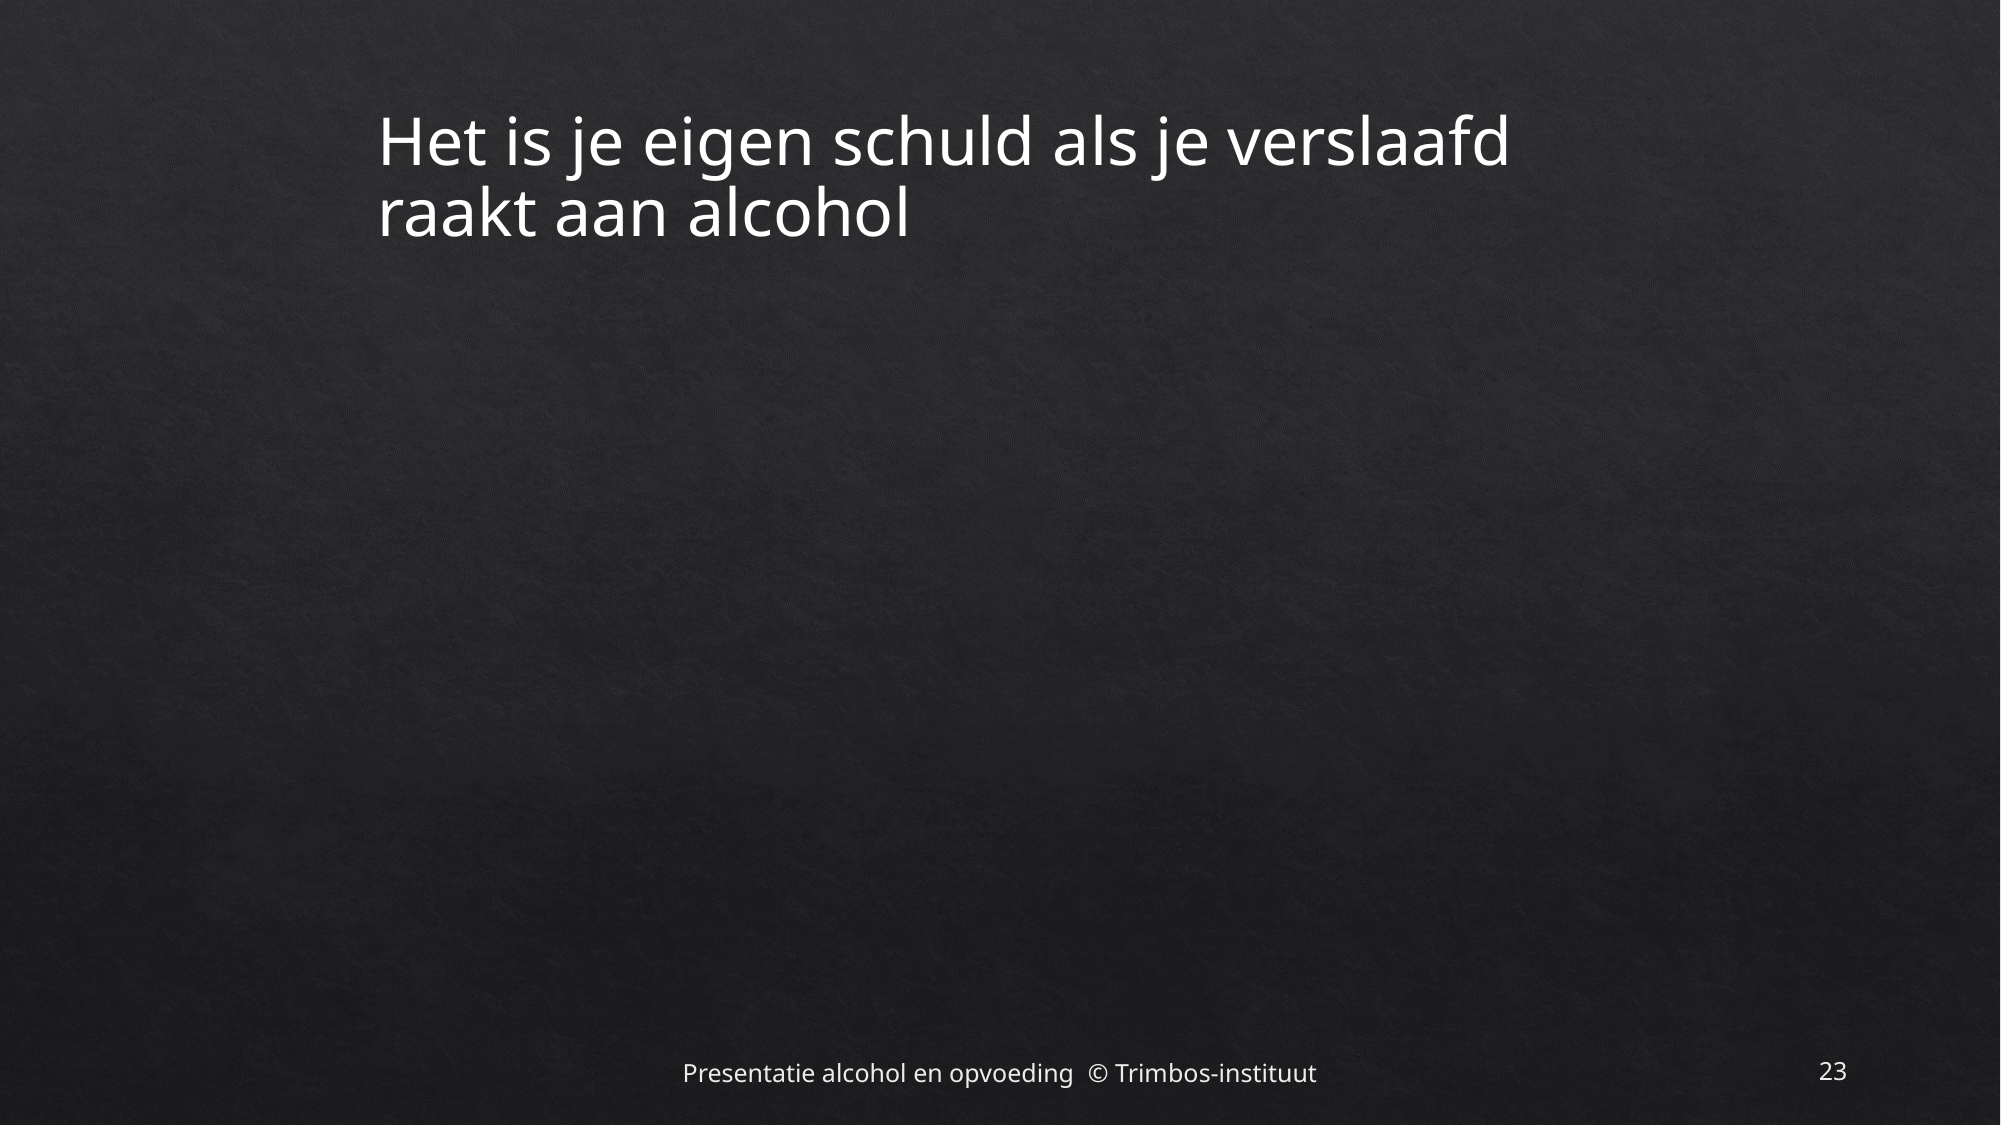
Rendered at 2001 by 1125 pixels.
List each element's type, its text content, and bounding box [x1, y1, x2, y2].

footer Presentatie alcohol en opvoeding © Trimbos-instituut [662, 1042, 1338, 1103]
title Het is je eigen schuld als je verslaafd raakt aan alcohol [362, 99, 1637, 260]
slide_number 23 [1412, 1042, 1863, 1103]
picture [0, 0, 2001, 1125]
